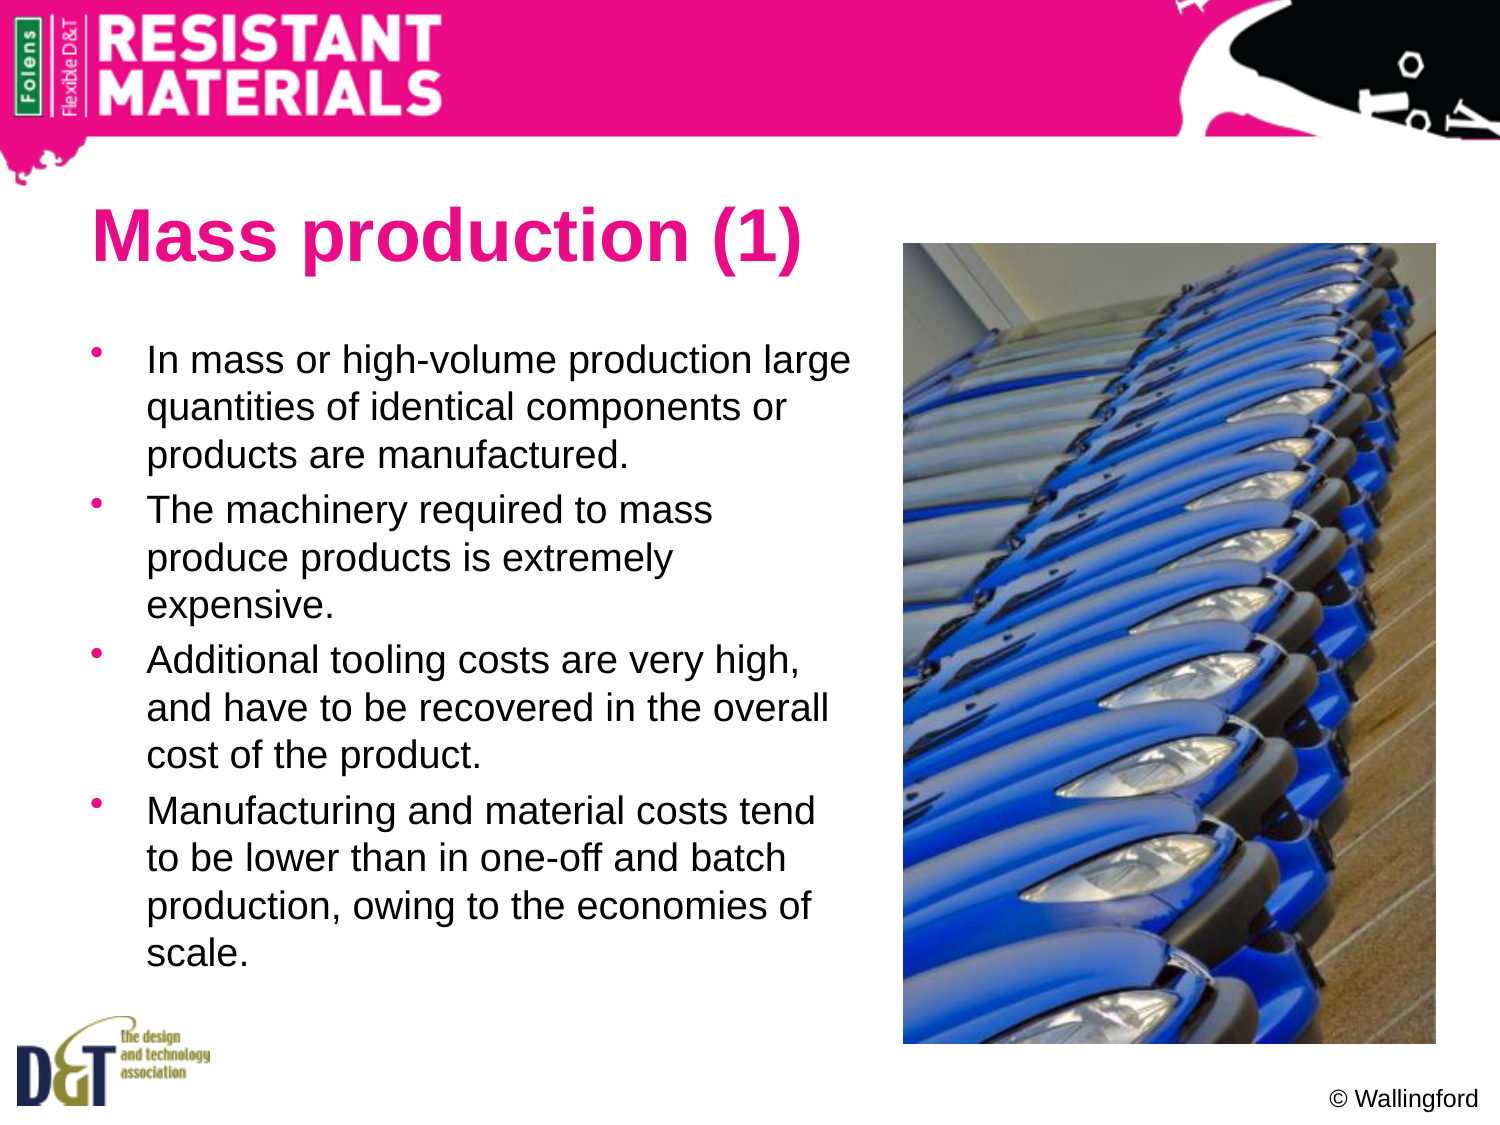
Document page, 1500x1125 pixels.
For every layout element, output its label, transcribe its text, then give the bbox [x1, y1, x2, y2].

picture [0, 0, 1500, 1125]
list In mass or high-volume production large quantities of identical components or products are manufactured. The machinery required to mass produce products is extremely expensive. Additional tooling costs are very high, and have to be recovered in the overall cost of the product. Manufacturing and material costs tend to be lower than in one-off and batch production, owing to the economies of scale. [75, 326, 869, 1005]
title Mass production (1) [76, 160, 1427, 301]
footer © Wallingford [1257, 1074, 1495, 1125]
